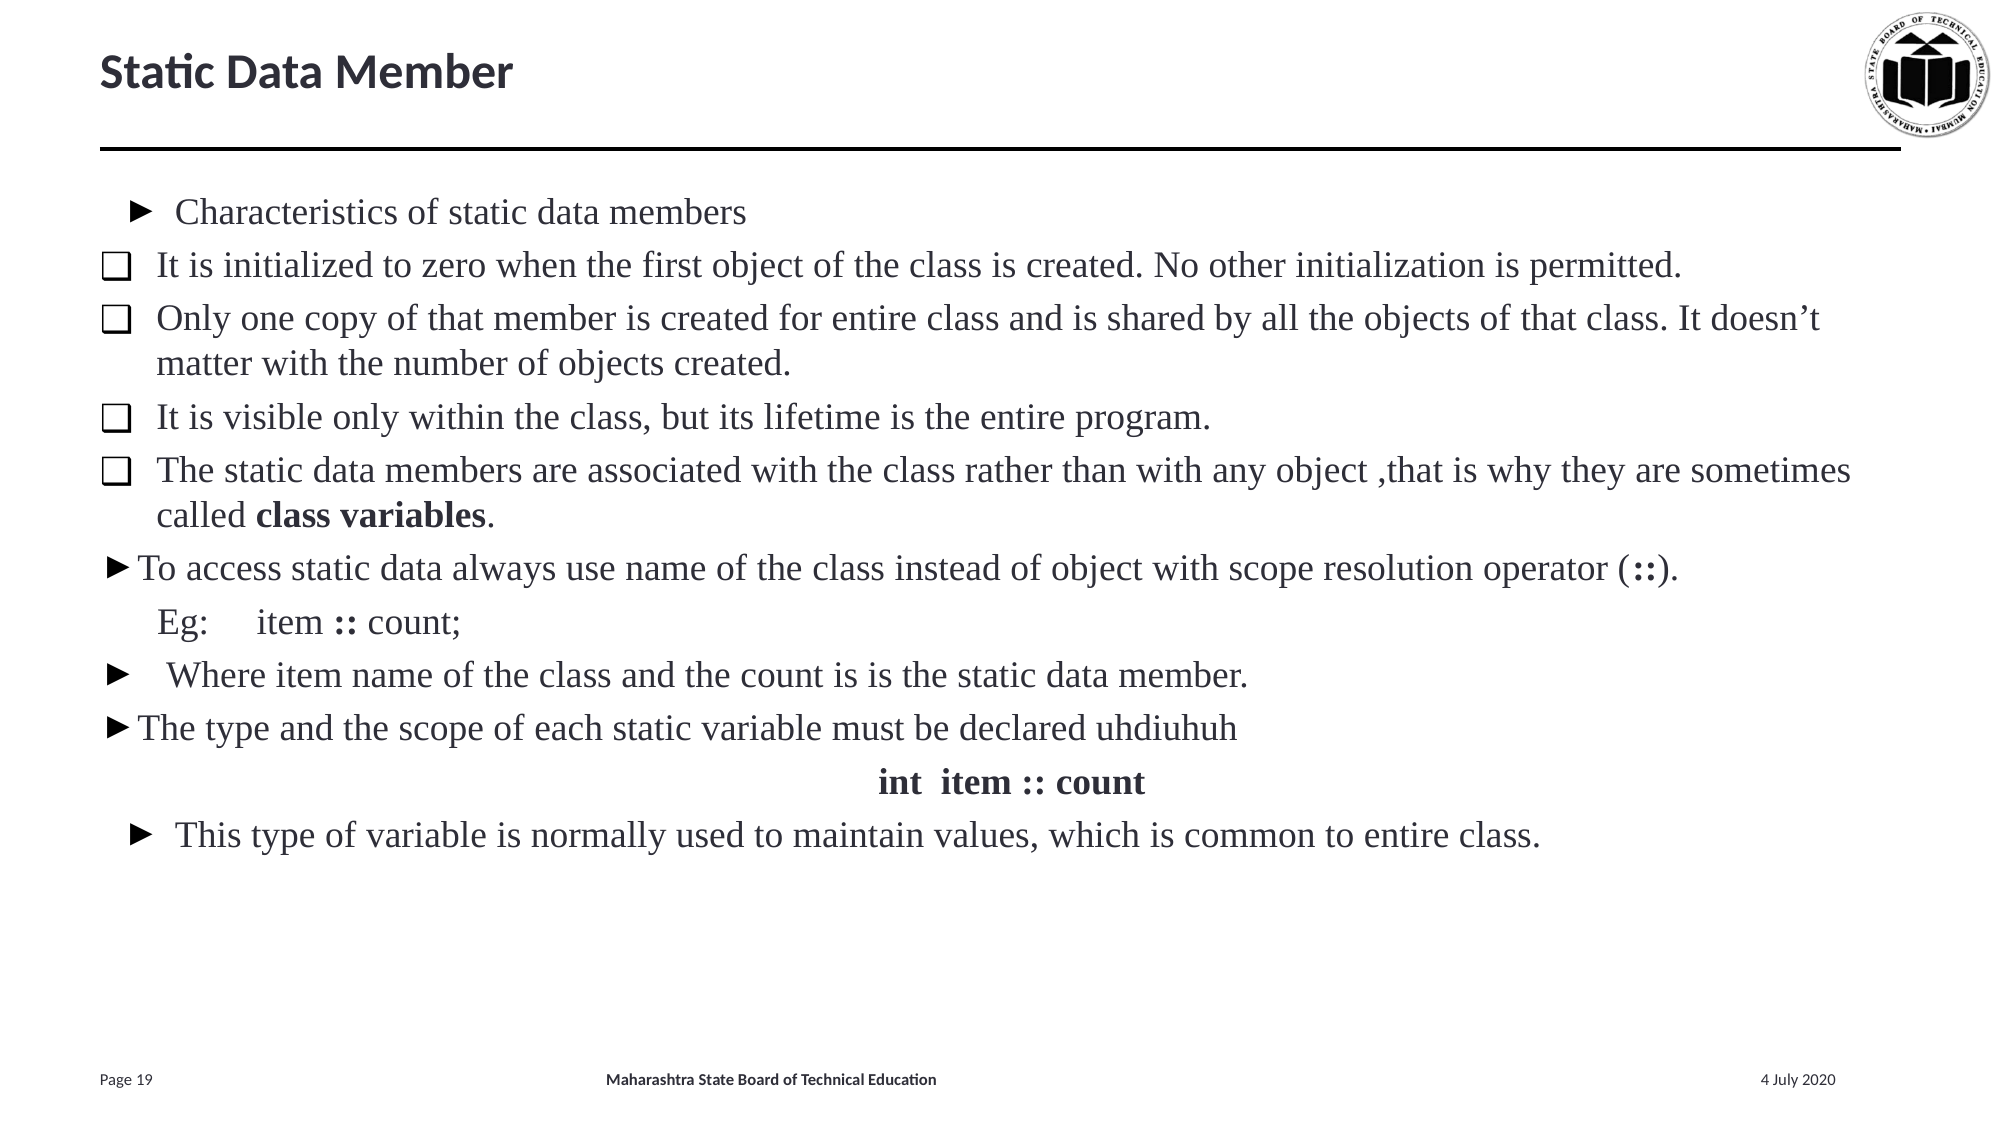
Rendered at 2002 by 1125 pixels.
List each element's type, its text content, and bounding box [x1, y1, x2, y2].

picture [1852, 0, 2001, 149]
list Characteristics of static data members It is initialized to zero when the first object of the class is created. No other initialization is permitted. Only one copy of that member is created for entire class and is shared by all the objects of that class. It doesn’t matter with the number of objects created. It is visible only within the class, but its lifetime is the entire program. The static data members are associated with the class rather than with any object ,that is why they are sometimes called class variables. To access static data always use name of the class instead of object with scope resolution operator (::). Eg: item :: count; Where item name of the class and the count is is the static data member. The type and the scope of each static variable must be declared uhdiuhuh int item :: count This type of variable is normally used to maintain values, which is common to entire class. [100, 186, 1901, 999]
title Static Data Member [100, 48, 1901, 146]
